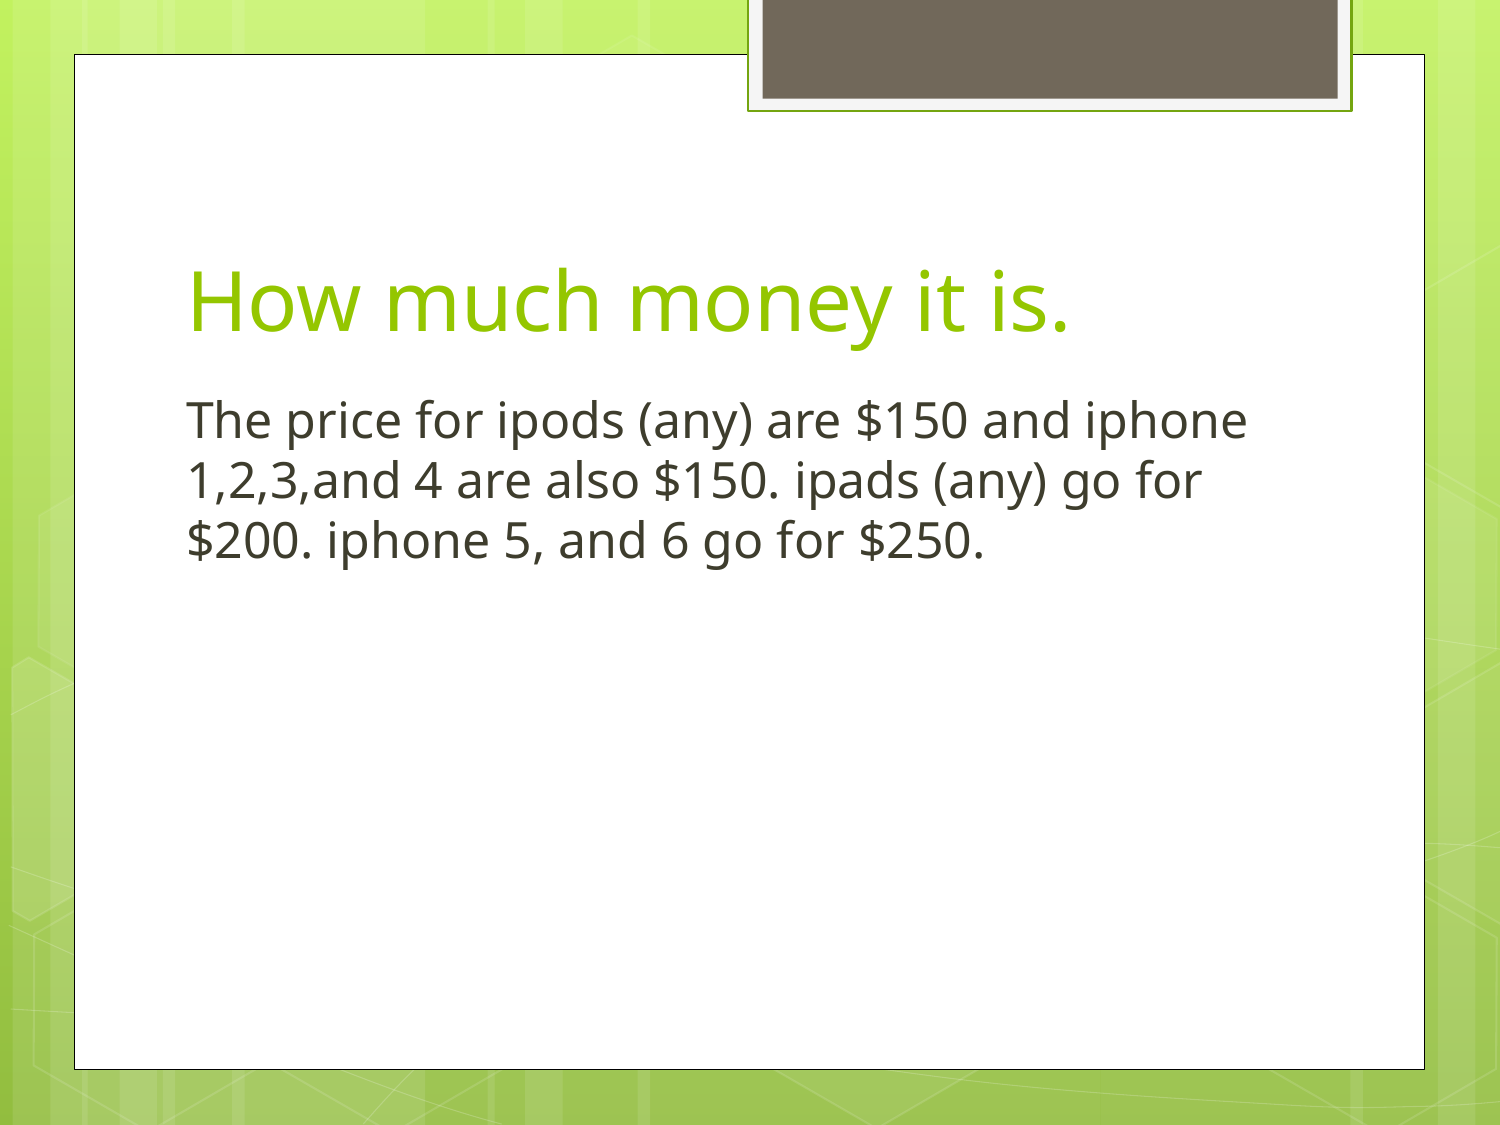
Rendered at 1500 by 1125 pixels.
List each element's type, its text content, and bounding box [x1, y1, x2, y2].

list The price for ipods (any) are $150 and iphone 1,2,3,and 4 are also $150. ipads (any) go for $200. iphone 5, and 6 go for $250. [171, 381, 1283, 957]
title How much money it is. [171, 168, 1324, 357]
